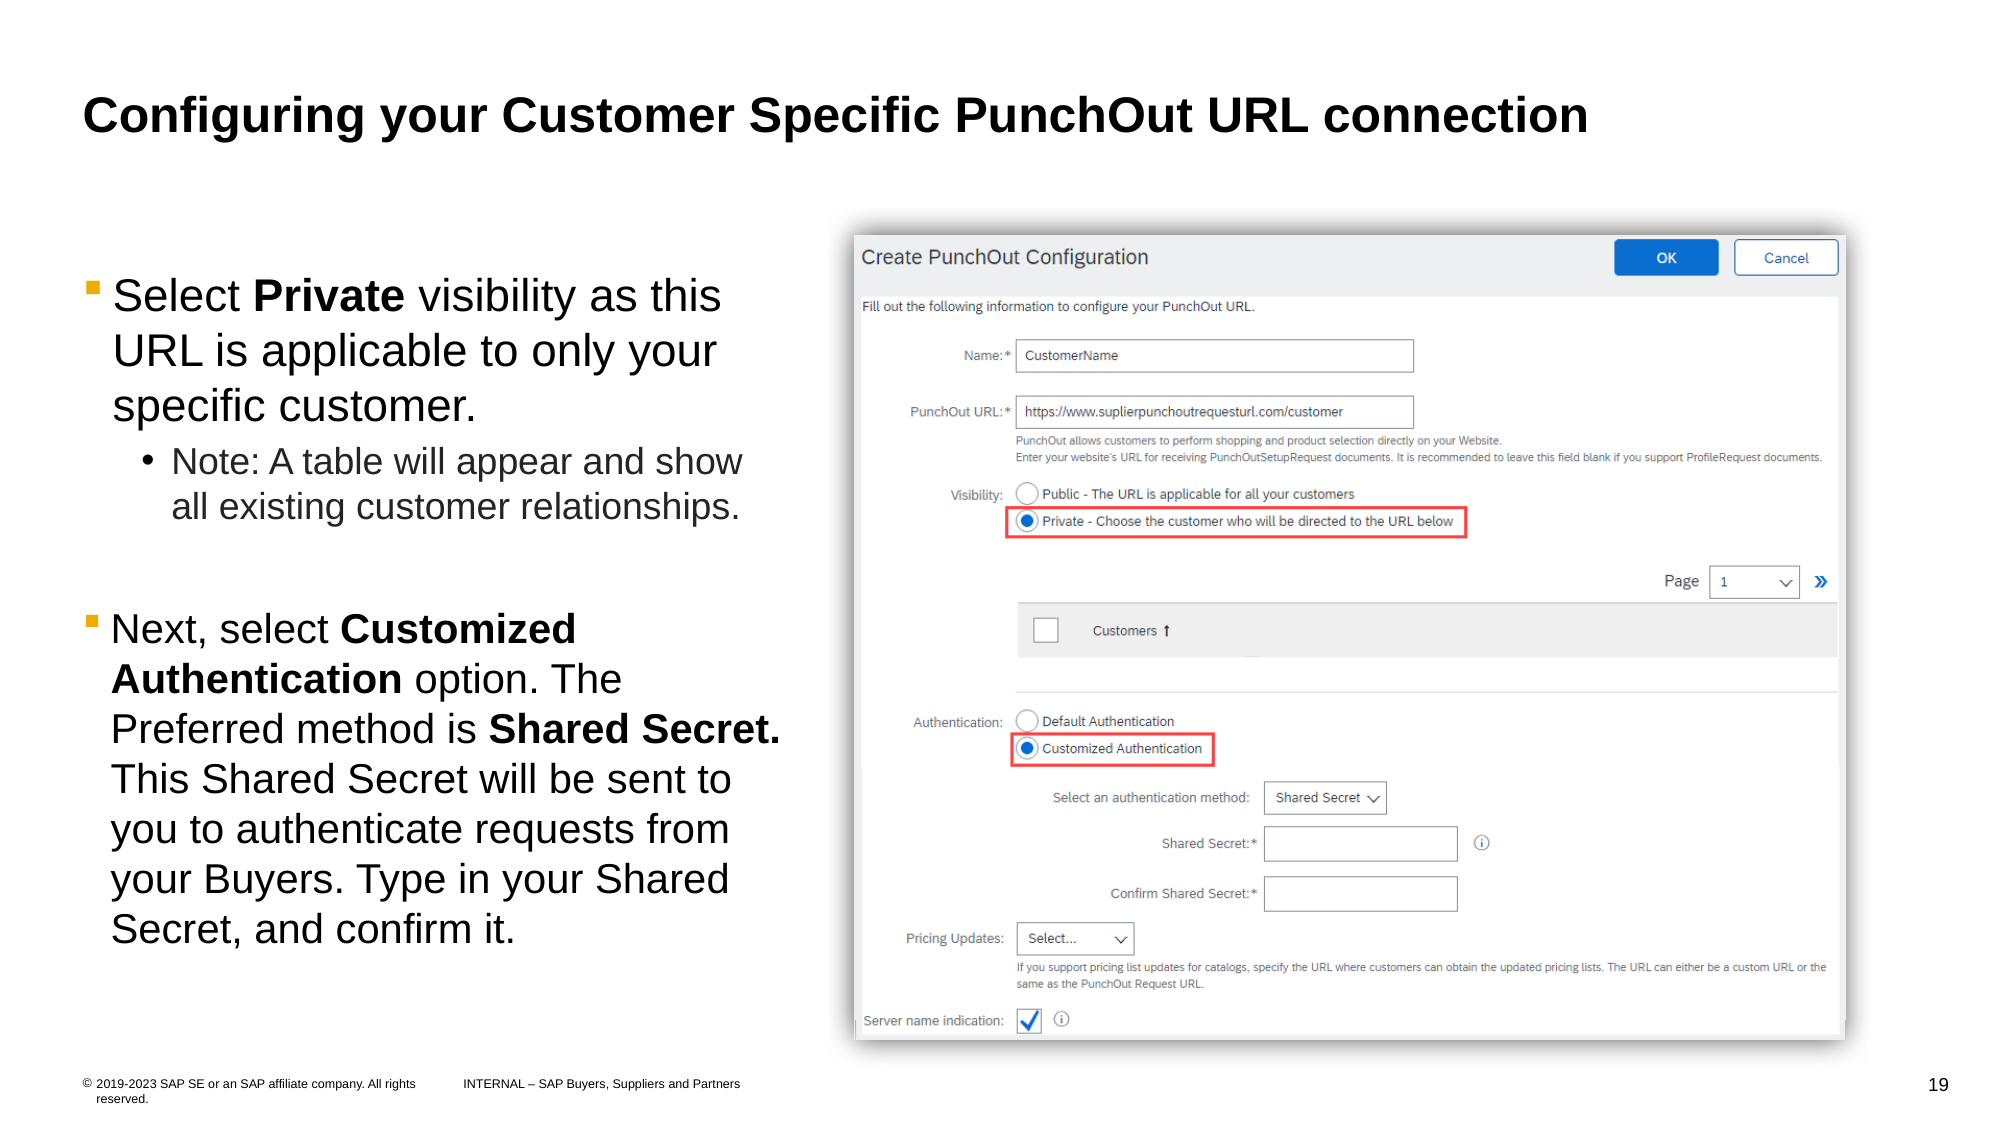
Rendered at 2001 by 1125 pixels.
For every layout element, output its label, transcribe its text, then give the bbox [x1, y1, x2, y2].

picture [854, 234, 1846, 1040]
list Select Private visibility as this URL is applicable to only your specific customer. Note: A table will appear and show all existing customer relationships. Next, select Customized Authentication option. The Preferred method is Shared Secret. This Shared Secret will be sent to you to authenticate requests from your Buyers. Type in your Shared Secret, and confirm it. [82, 265, 783, 1040]
title Configuring your Customer Specific PunchOut URL connection [82, 82, 1918, 144]
